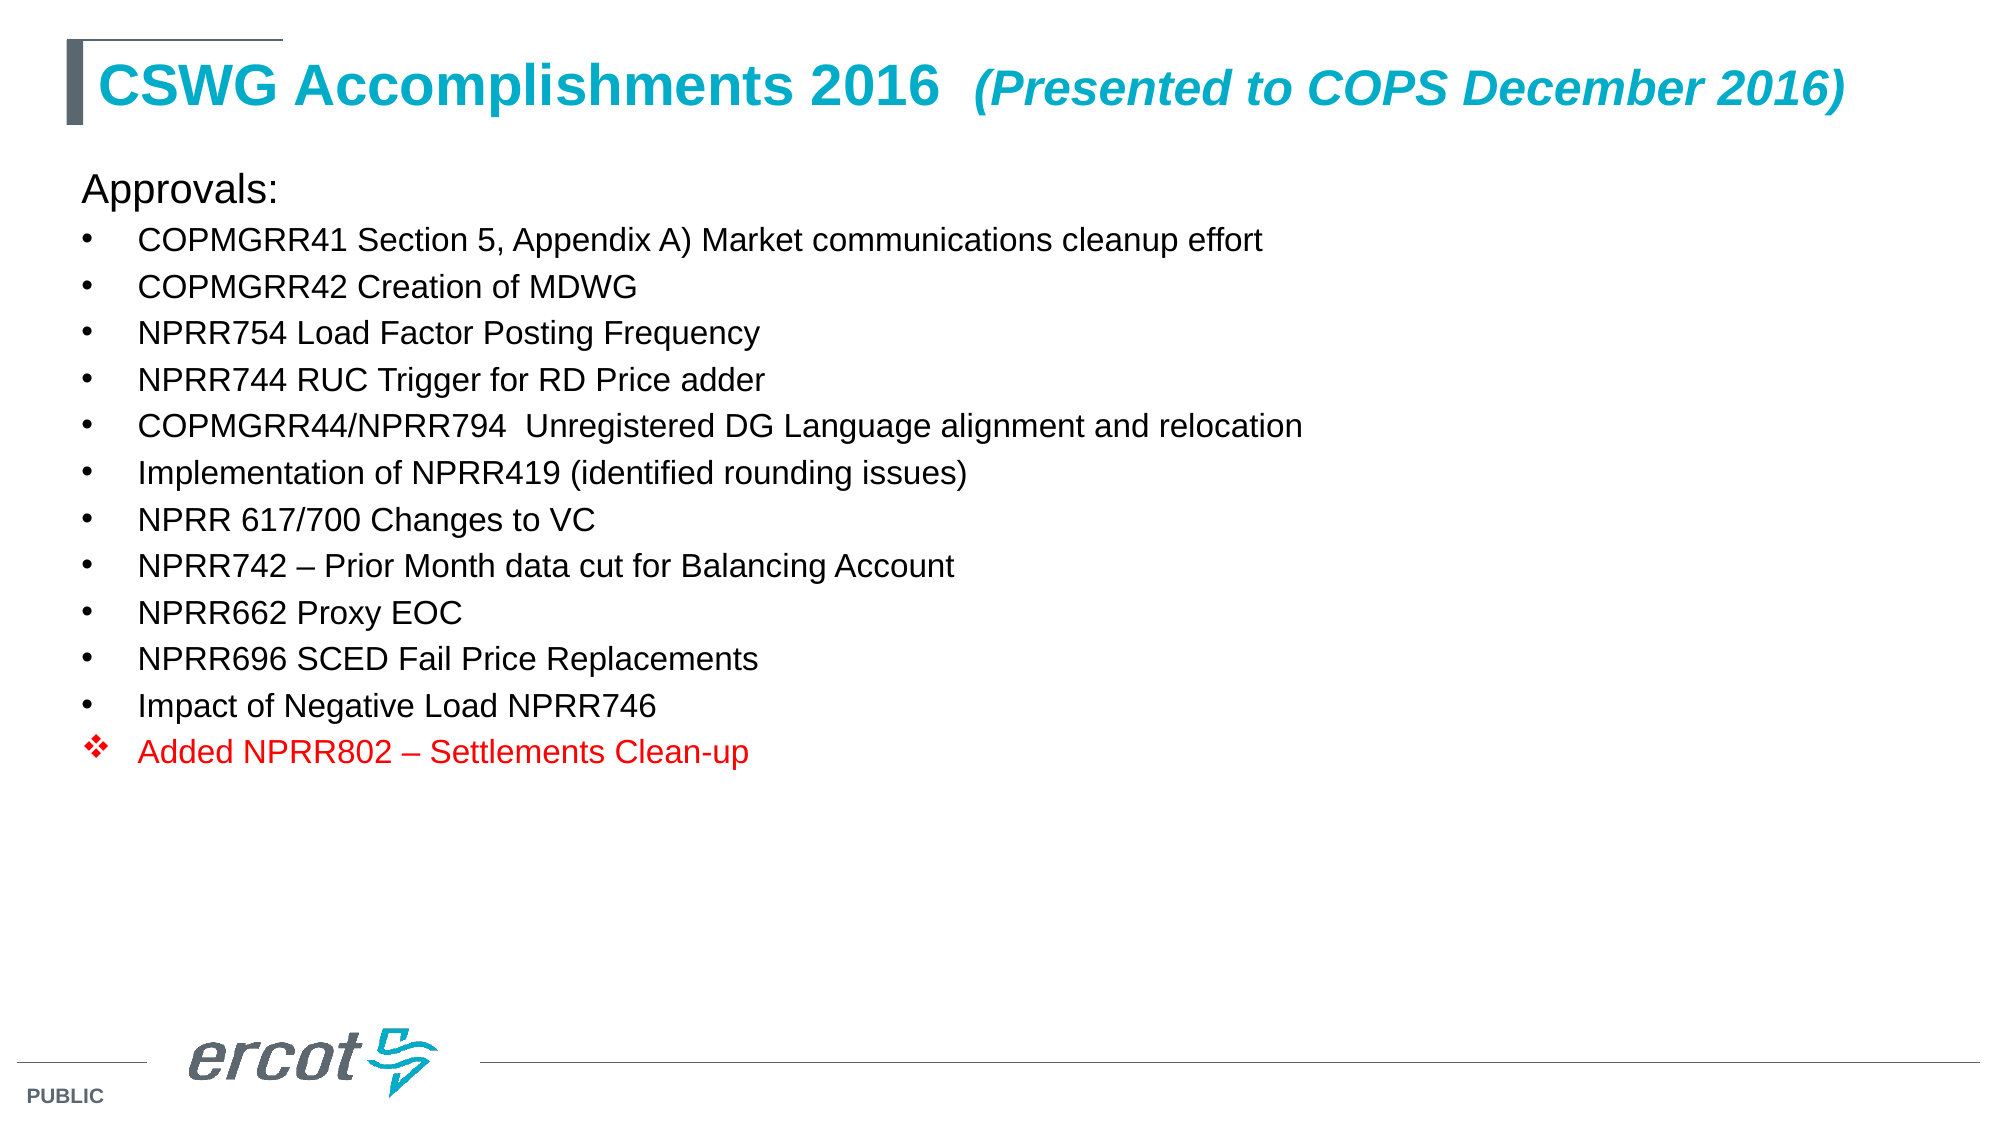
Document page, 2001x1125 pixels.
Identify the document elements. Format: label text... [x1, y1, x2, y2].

picture [183, 1024, 442, 1100]
title CSWG Accomplishments 2016 (Presented to COPS December 2016) [83, 39, 1934, 154]
list Approvals: COPMGRR41 Section 5, Appendix A) Market communications cleanup effort COPMGRR42 Creation of MDWG NPRR754 Load Factor Posting Frequency NPRR744 RUC Trigger for RD Price adder COPMGRR44/NPRR794 Unregistered DG Language alignment and relocation Implementation of NPRR419 (identified rounding issues) NPRR 617/700 Changes to VC NPRR742 – Prior Month data cut for Balancing Account NPRR662 Proxy EOC NPRR696 SCED Fail Price Replacements Impact of Negative Load NPRR746 Added NPRR802 – Settlements Clean-up [66, 154, 1934, 972]
